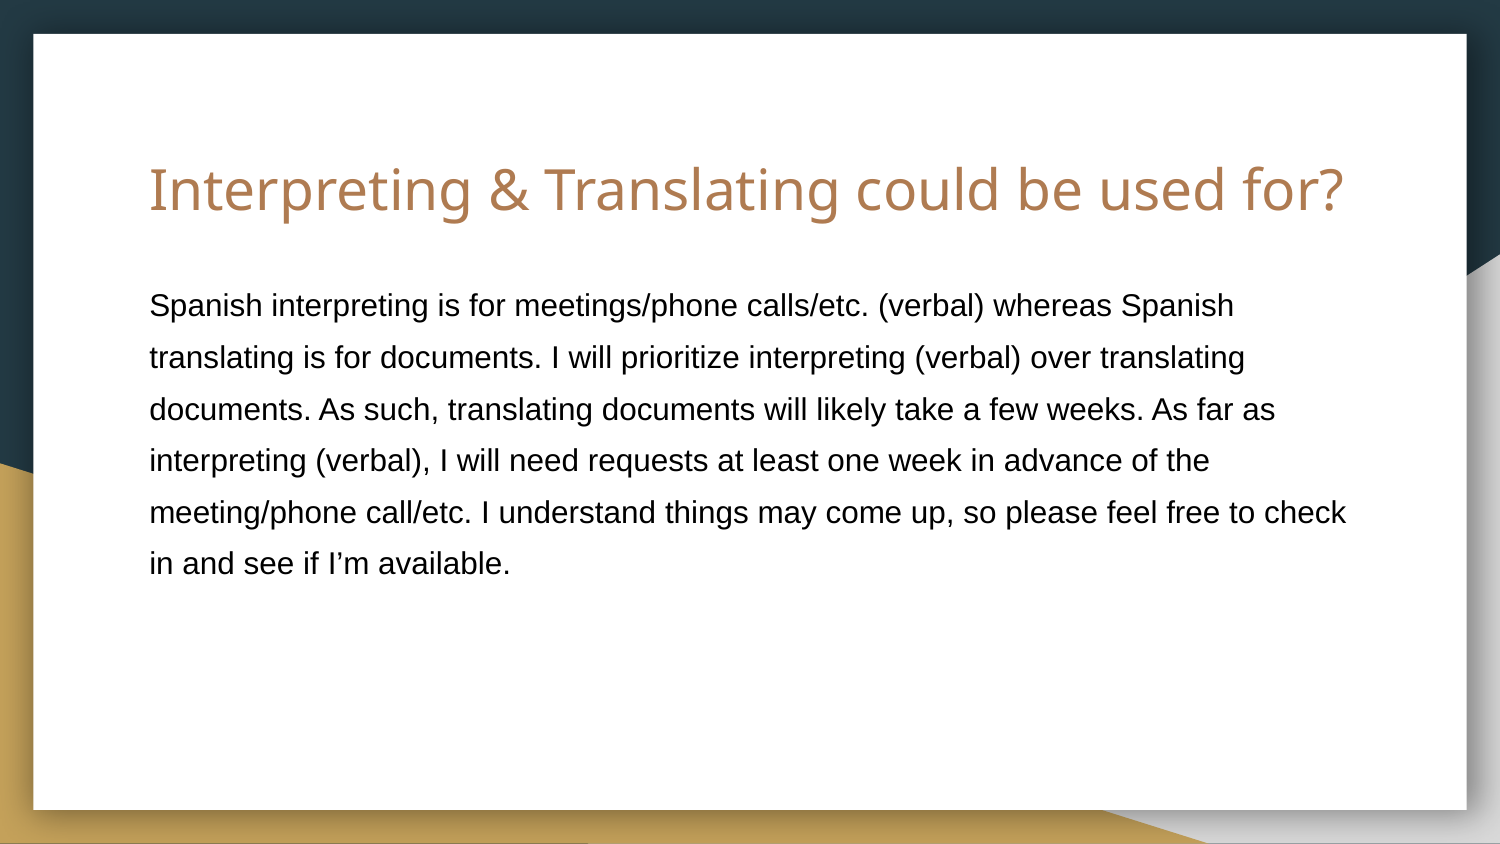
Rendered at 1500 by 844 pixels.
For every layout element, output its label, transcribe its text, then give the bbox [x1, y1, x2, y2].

text_box [147, 360, 830, 425]
title Interpreting & Translating could be used for? [134, 138, 1366, 256]
list Spanish interpreting is for meetings/phone calls/etc. (verbal) whereas Spanish translating is for documents. I will prioritize interpreting (verbal) over translating documents. As such, translating documents will likely take a few weeks. As far as interpreting (verbal), I will need requests at least one week in advance of the meeting/phone call/etc. I understand things may come up, so please feel free to check in and see if I’m available. [134, 256, 1366, 729]
